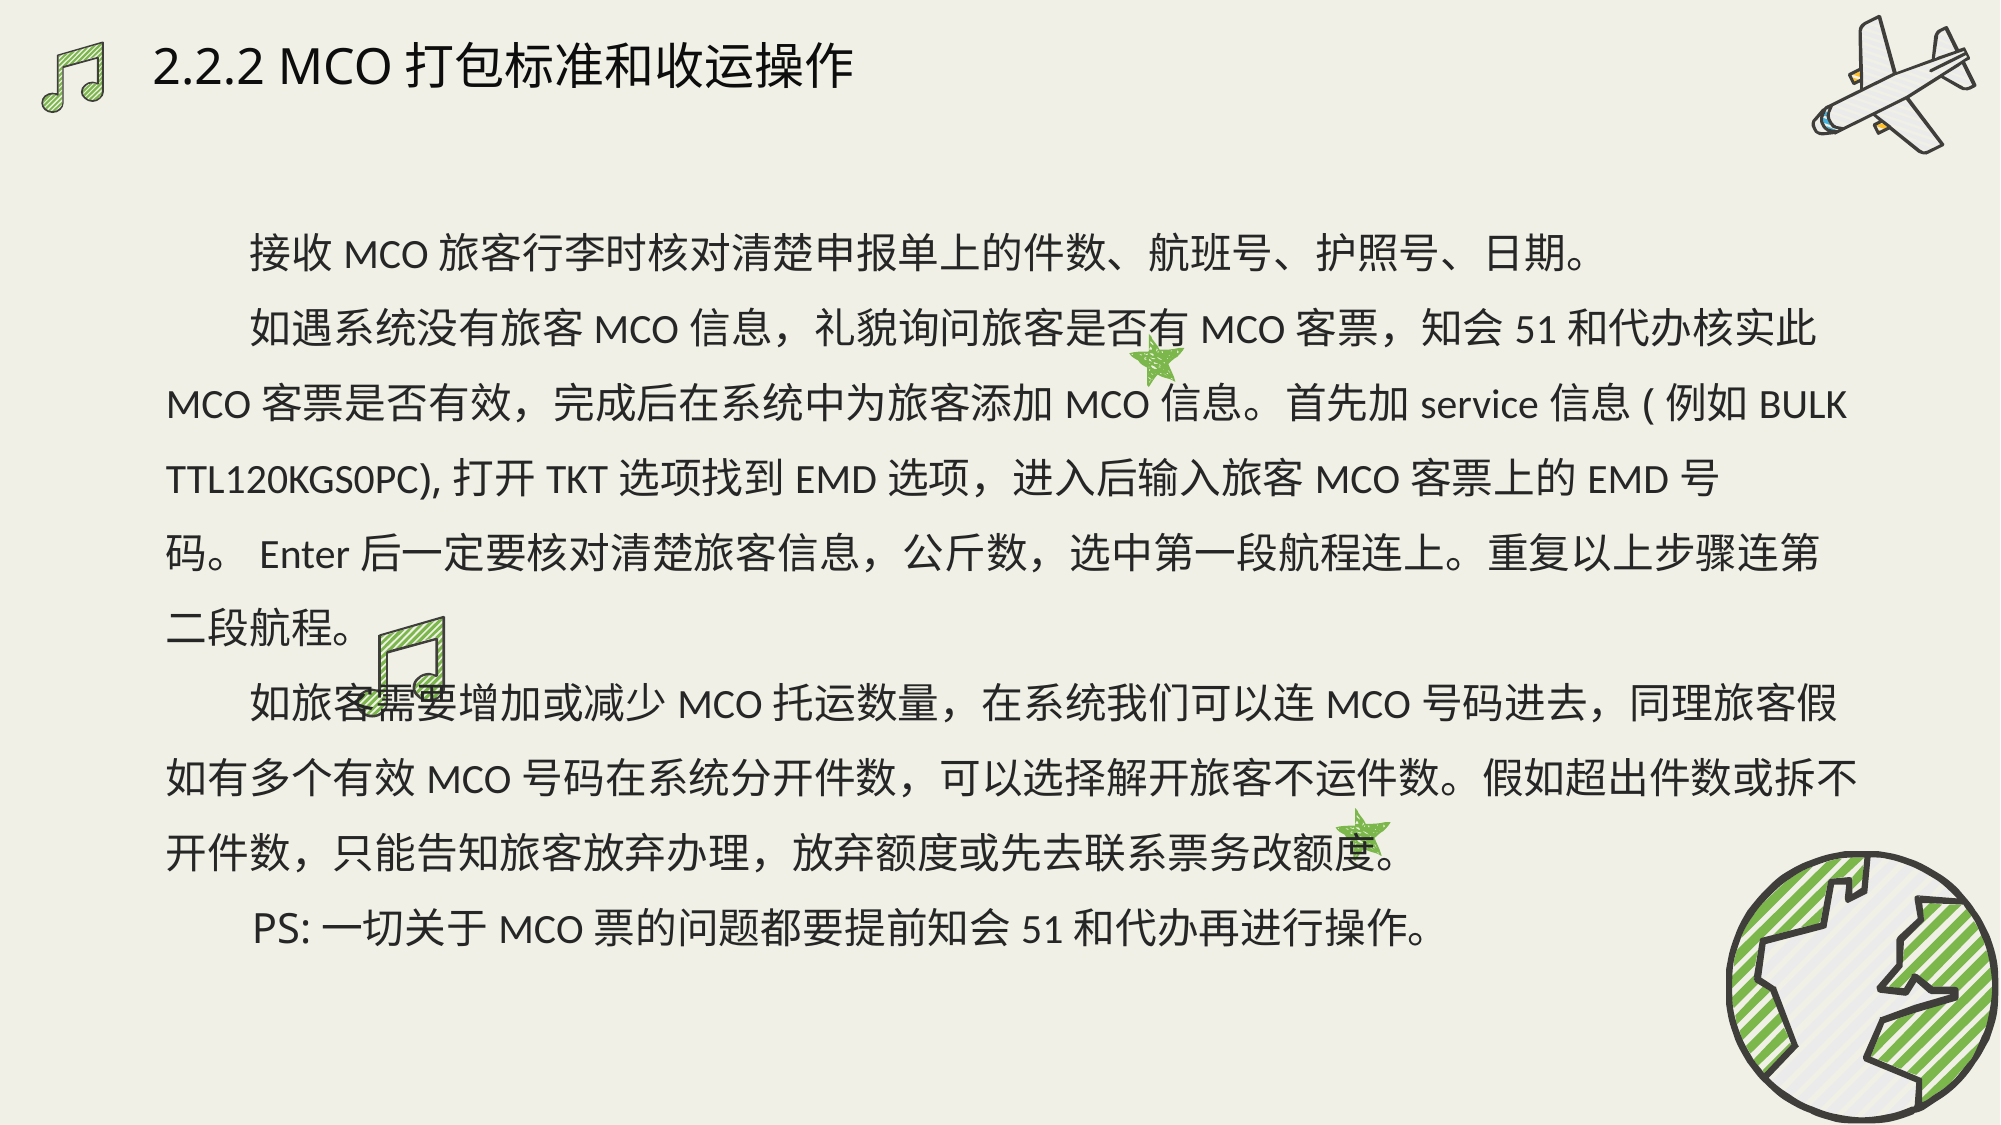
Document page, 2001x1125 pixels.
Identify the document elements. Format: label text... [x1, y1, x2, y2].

picture [1816, 4, 1964, 177]
picture [1726, 851, 2000, 1125]
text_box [356, 615, 446, 718]
text_box 接收MCO旅客行李时核对清楚申报单上的件数、航班号、护照号、日期。 如遇系统没有旅客MCO信息，礼貌询问旅客是否有MCO客票，知会51和代办核实此MCO客票是否有效，完成后在系统中为旅客添加MCO信息。首先加service信息(例如BULK TTL120KGS0PC),打开TKT选项找到EMD选项，进入后输入旅客MCO客票上的EMD号码。Enter后一定要核对清楚旅客信息，公斤数，选中第一段航程连上。重复以上步骤连第二段航程。 如旅客需要增加或减少MCO托运数量，在系统我们可以连MCO号码进去，同理旅客假如有多个有效MCO号码在系统分开件数，可以选择解开旅客不运件数。假如超出件数或拆不开件数，只能告知旅客放弃办理，放弃额度或先去联系票务改额度。 PS:一切关于MCO票的问题都要提前知会51和代办再进行操作。 [151, 194, 1878, 960]
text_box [41, 41, 104, 114]
text_box 2.2.2 MCO打包标准和收运操作 [137, 27, 870, 103]
